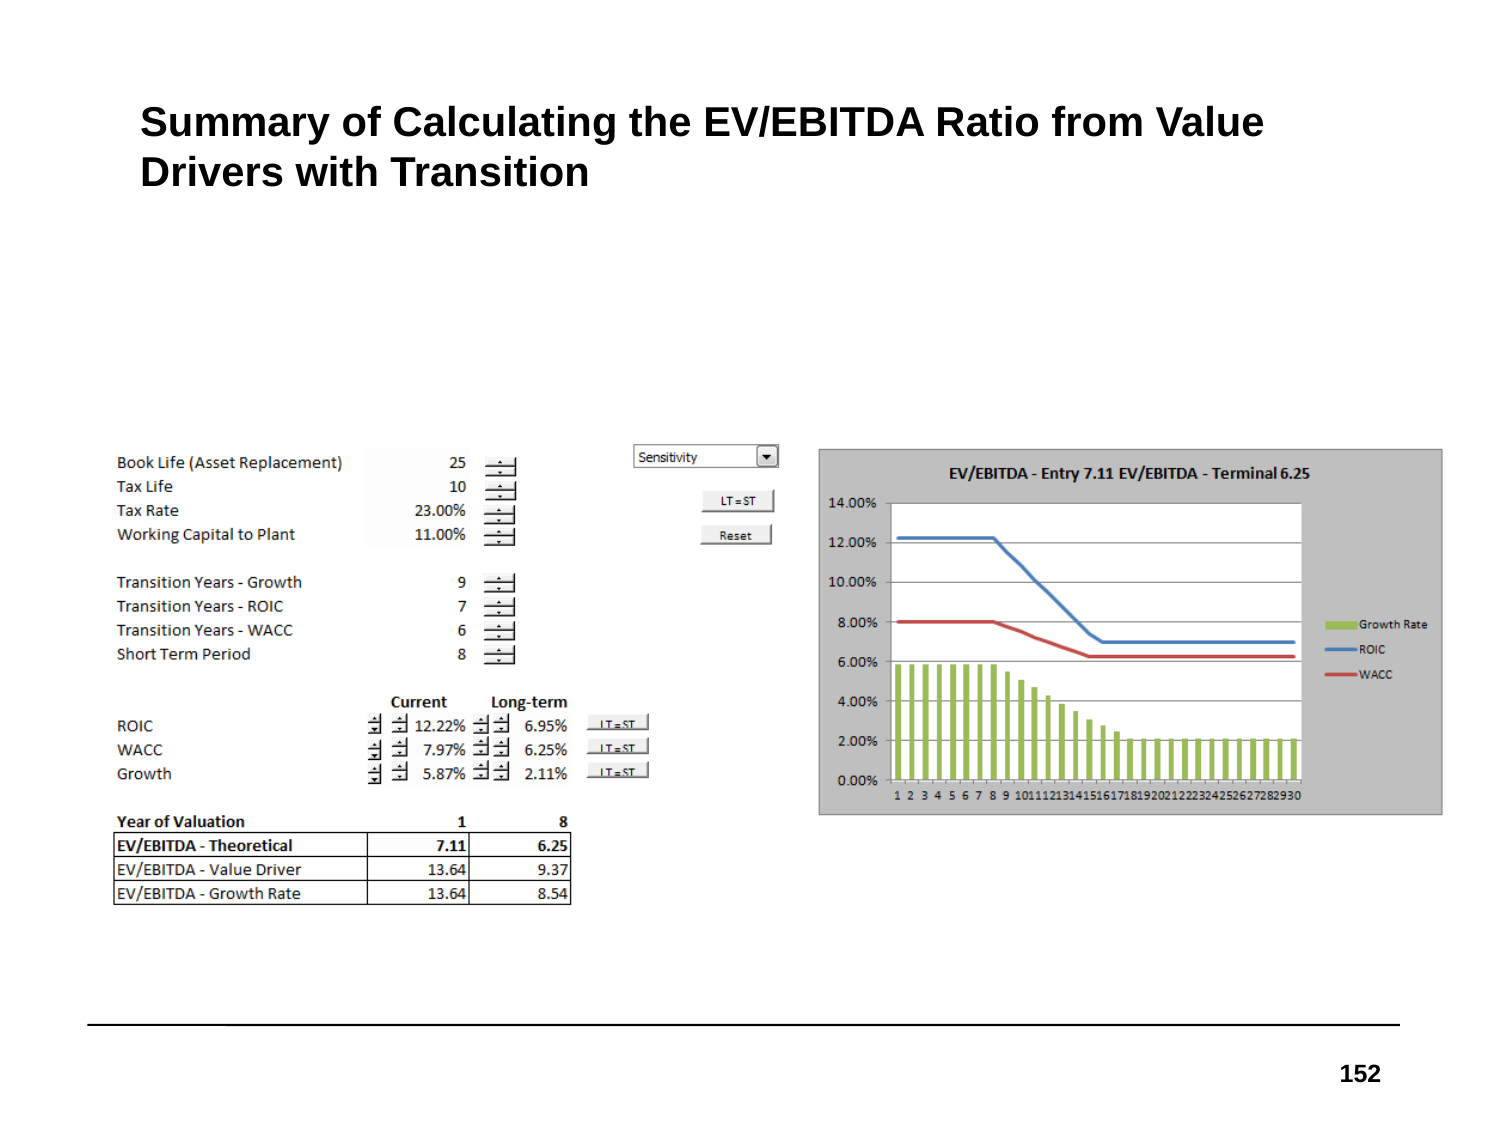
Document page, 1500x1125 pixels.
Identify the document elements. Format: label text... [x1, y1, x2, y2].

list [37, 425, 1463, 929]
title Summary of Calculating the EV/EBITDA Ratio from Value Drivers with Transition [125, 87, 1375, 225]
